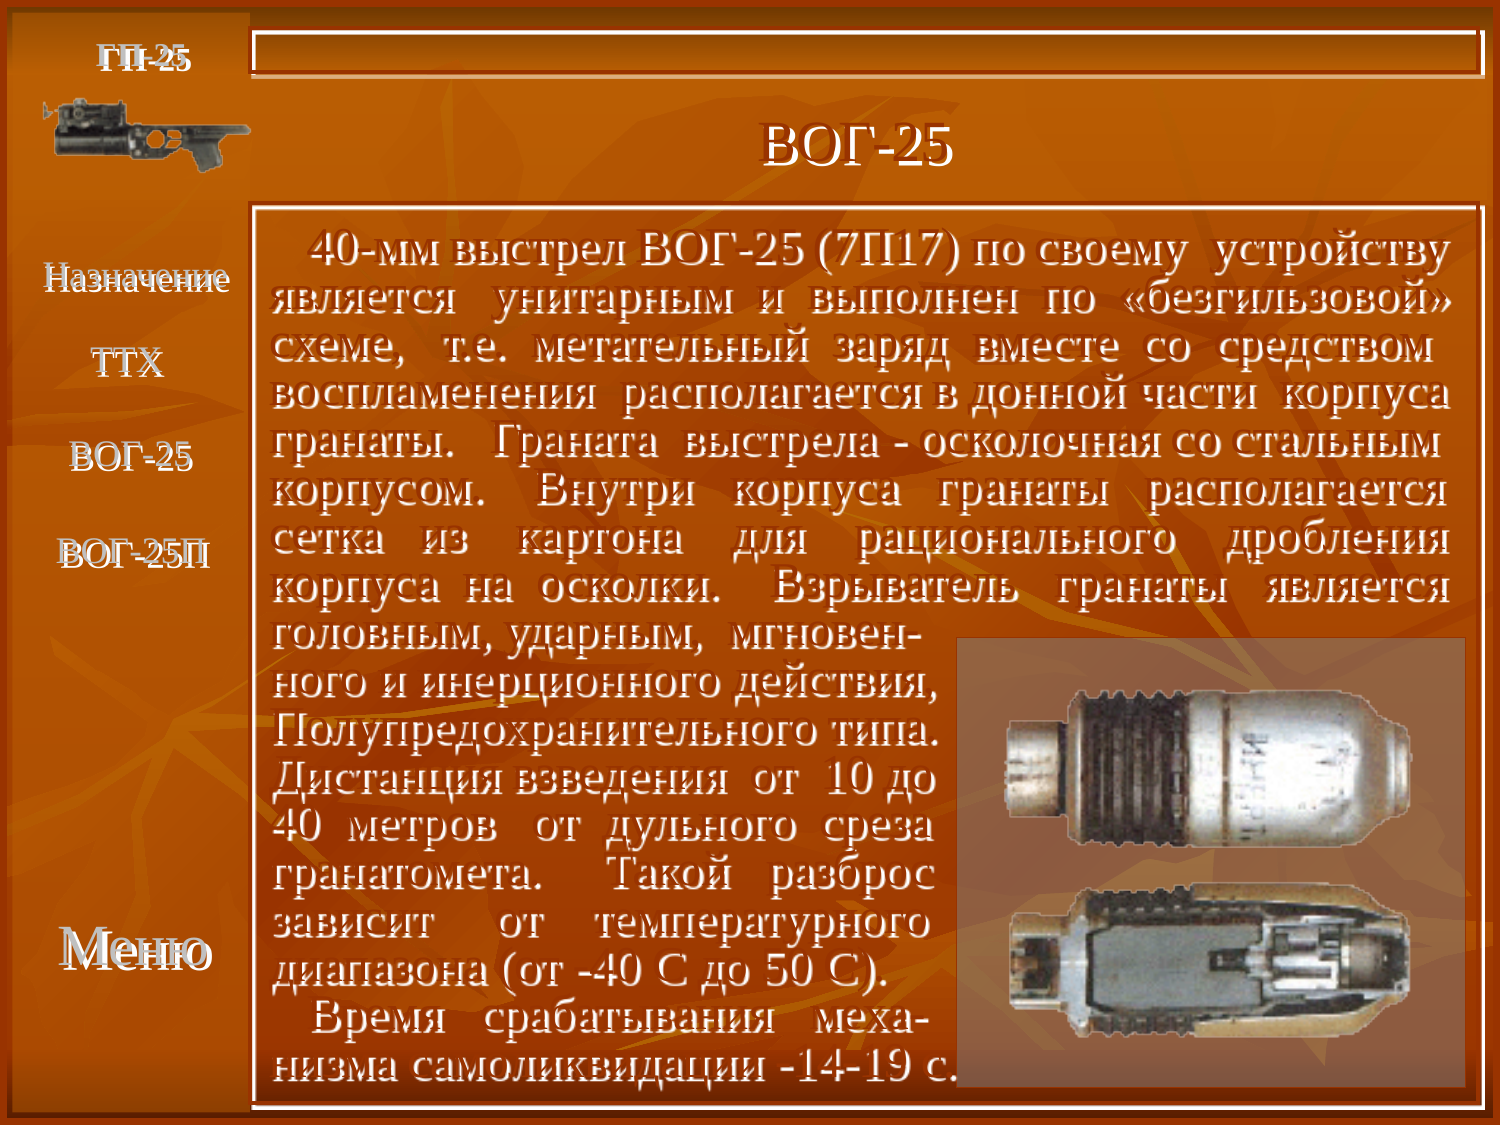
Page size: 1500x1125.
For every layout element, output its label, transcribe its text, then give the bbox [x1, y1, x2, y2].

text_box ГП-25 [81, 25, 203, 81]
text_box Назначение [27, 242, 244, 303]
text_box [249, 203, 1478, 1104]
text_box ВОГ-25П [40, 518, 222, 579]
text_box ТТХ [75, 328, 178, 388]
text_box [956, 637, 1466, 1088]
text_box [12, 75, 1488, 200]
text_box [12, 12, 250, 75]
text_box [249, 28, 1478, 72]
text_box [0, 0, 1500, 1125]
text_box ВОГ-25 [53, 421, 207, 482]
text_box 40-мм выстрел ВОГ-25 (7П17) по своему устройству является унитарным и выполнен по «безгильзовой» схеме, т.е. метательный заряд вместе со средством воспламенения располагается в донной части корпуса гранаты. Граната выстрела - осколочная со стальным корпусом. Внутри корпуса гранаты располагается сетка из картона для рационального дробления корпуса на осколки. Взрыватель гранаты является головным, ударным, мгновен- ного и инерционного действия, Полупредохранительного типа. Дистанция взведения от 10 до 40 метров от дульного среза гранатомета. Такой разброс зависит от температурного диапазона (от -40 С до 50 С). Время срабатывания меха- низма самоликвидации -14-19 с. [254, 216, 1475, 1095]
text_box [12, 200, 250, 1113]
picture [40, 93, 253, 175]
text_box ВОГ-25 [742, 95, 966, 181]
text_box Меню [43, 900, 225, 985]
